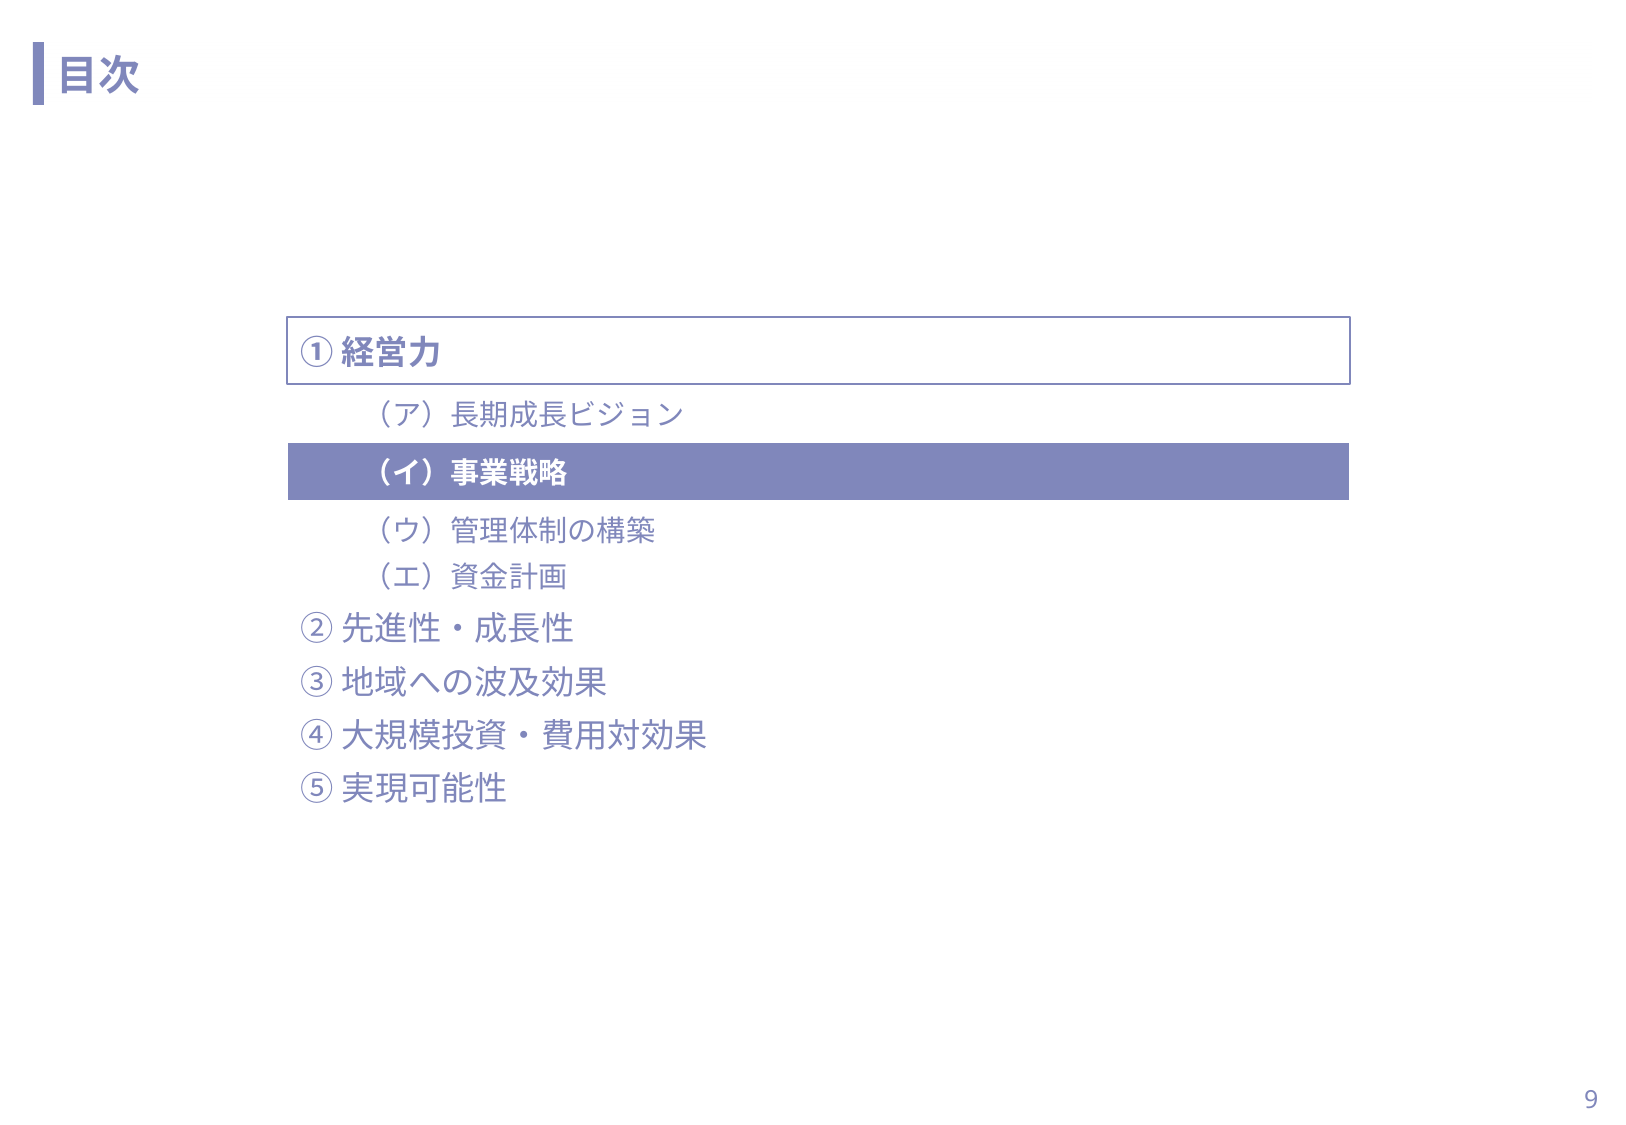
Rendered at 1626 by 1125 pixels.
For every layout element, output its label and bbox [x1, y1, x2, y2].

text_box [0, 0, 1625, 1125]
